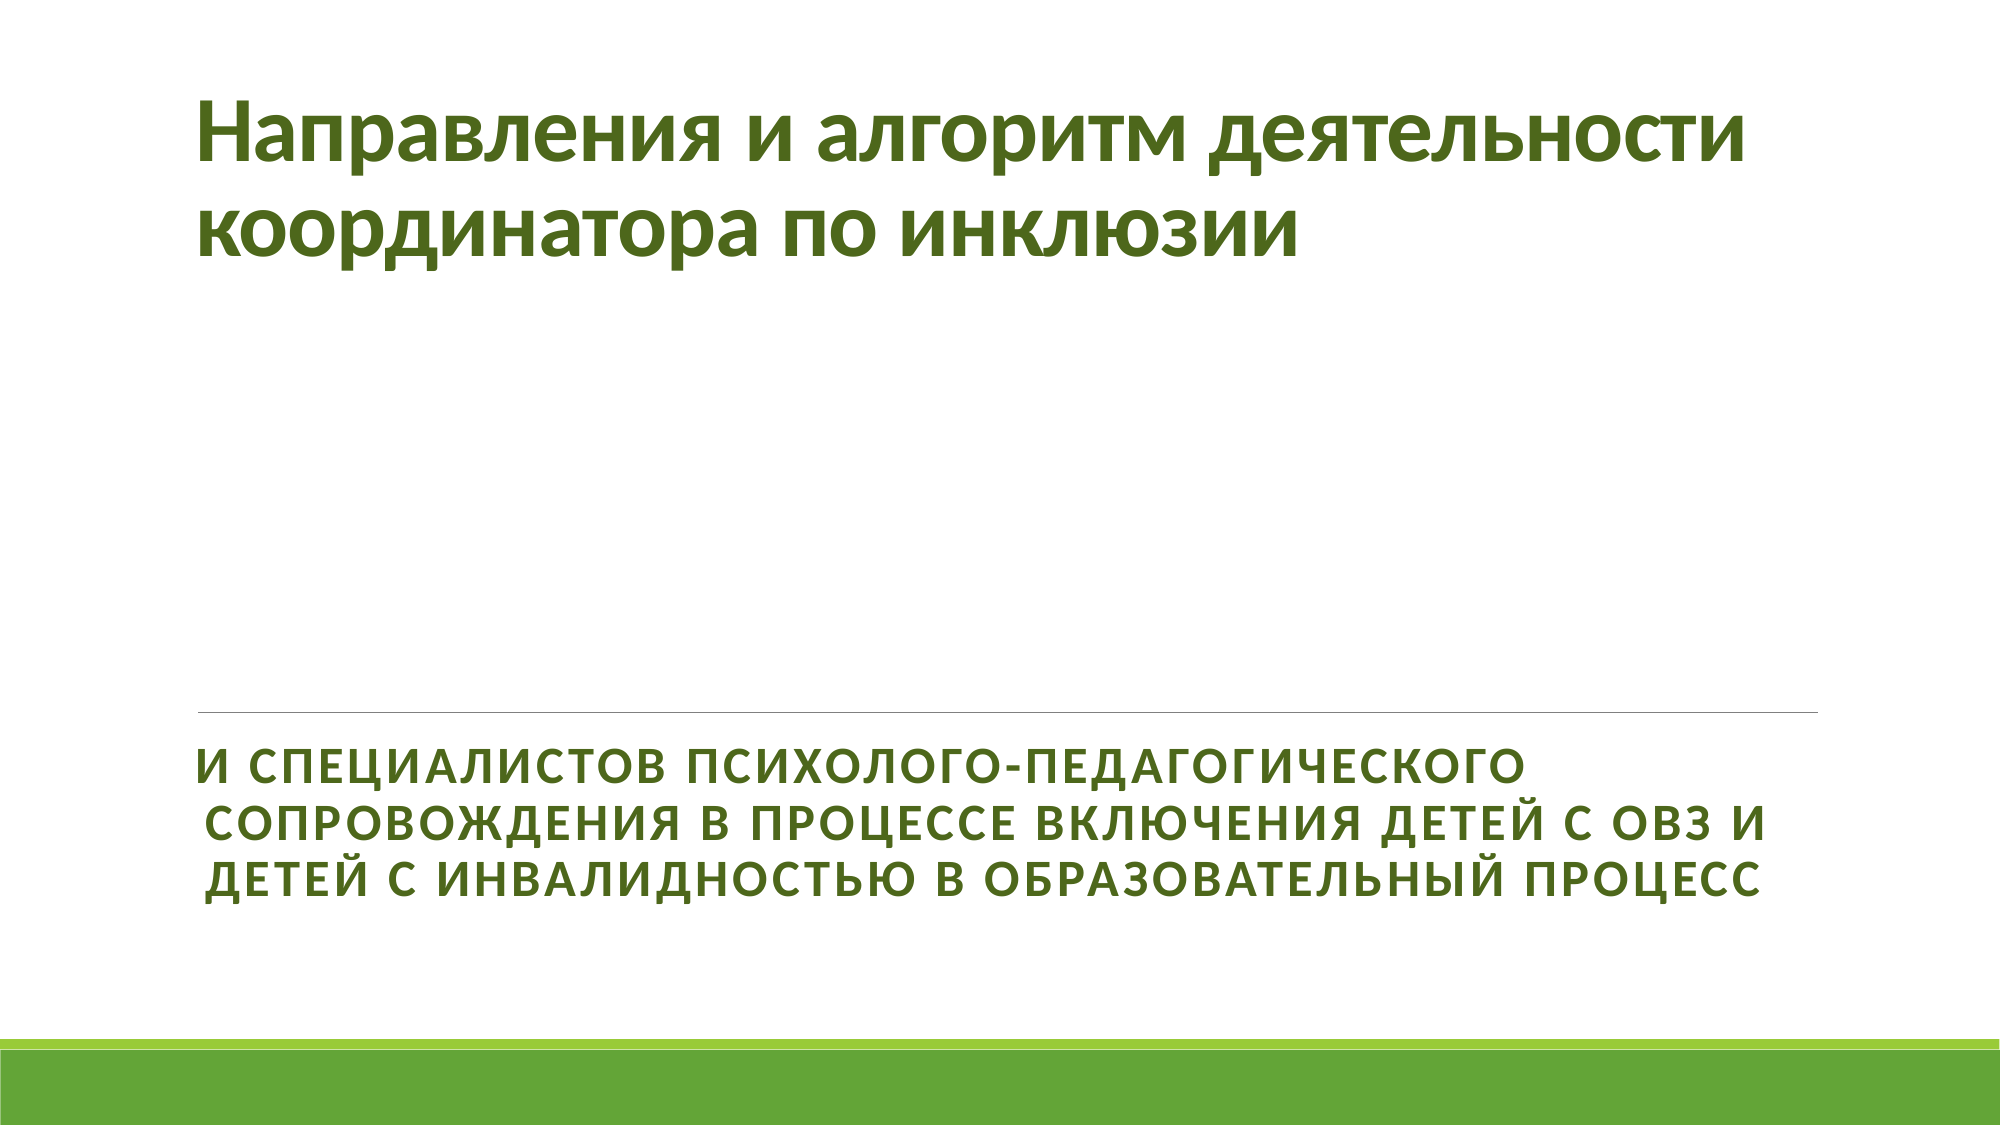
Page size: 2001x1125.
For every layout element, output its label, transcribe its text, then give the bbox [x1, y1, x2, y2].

list и специалистов психолого-педагогического сопровождения в процессе включения детей с ОВЗ и детей с инвалидностью в образовательный процесс [179, 730, 1831, 919]
title Направления и алгоритм деятельности координатора по инклюзии [179, 47, 1830, 283]
